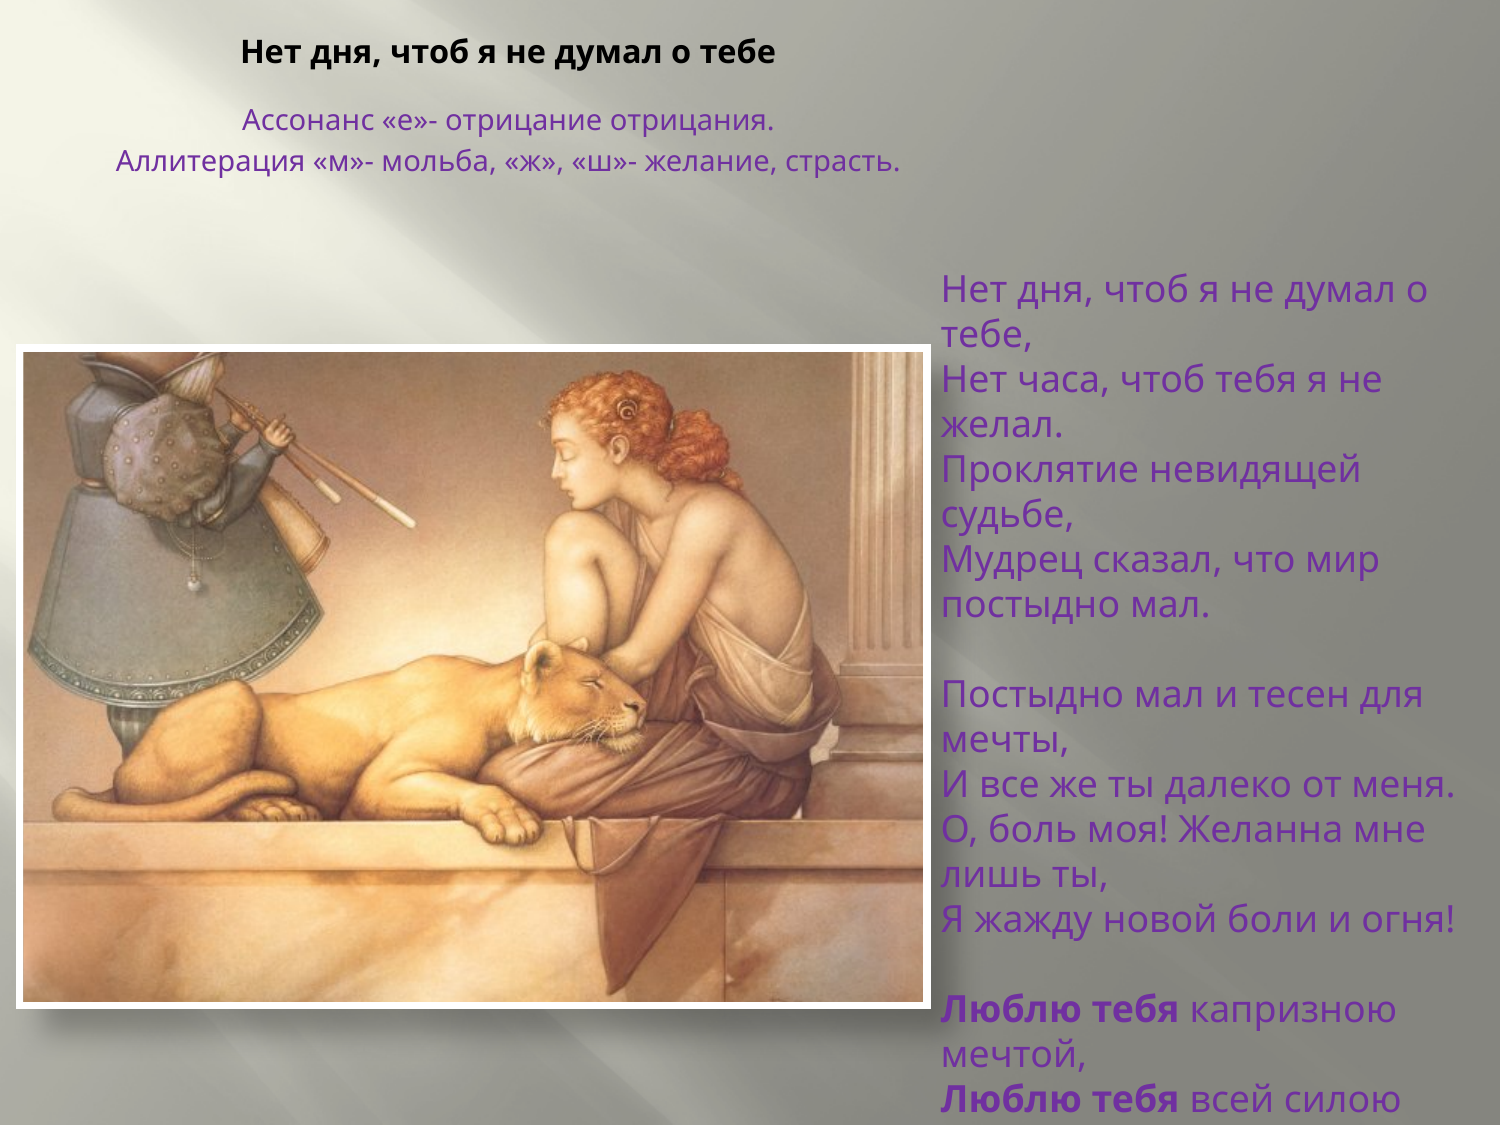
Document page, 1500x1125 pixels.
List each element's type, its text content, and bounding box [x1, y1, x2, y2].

text_box Нет дня, чтоб я не думал о тебе, Нет часа, чтоб тебя я не желал. Проклятие невидящей судьбе, Мудрец сказал, что мир постыдно мал. Постыдно мал и тесен для мечты, И все же ты далеко от меня. О, боль моя! Желанна мне лишь ты, Я жажду новой боли и огня! Люблю тебя капризною мечтой, Люблю тебя всей силою души, Люблю тебя всей кровью молодой, Люблю тебя, люблю тебя, спеши! [925, 257, 1500, 1125]
list Ассонанс «е»- отрицание отрицания. Аллитерация «м»- мольба, «ж», «ш»- желание, страсть. [58, 93, 959, 228]
title Нет дня, чтоб я не думал о тебе [58, 23, 959, 93]
picture [23, 351, 924, 1002]
